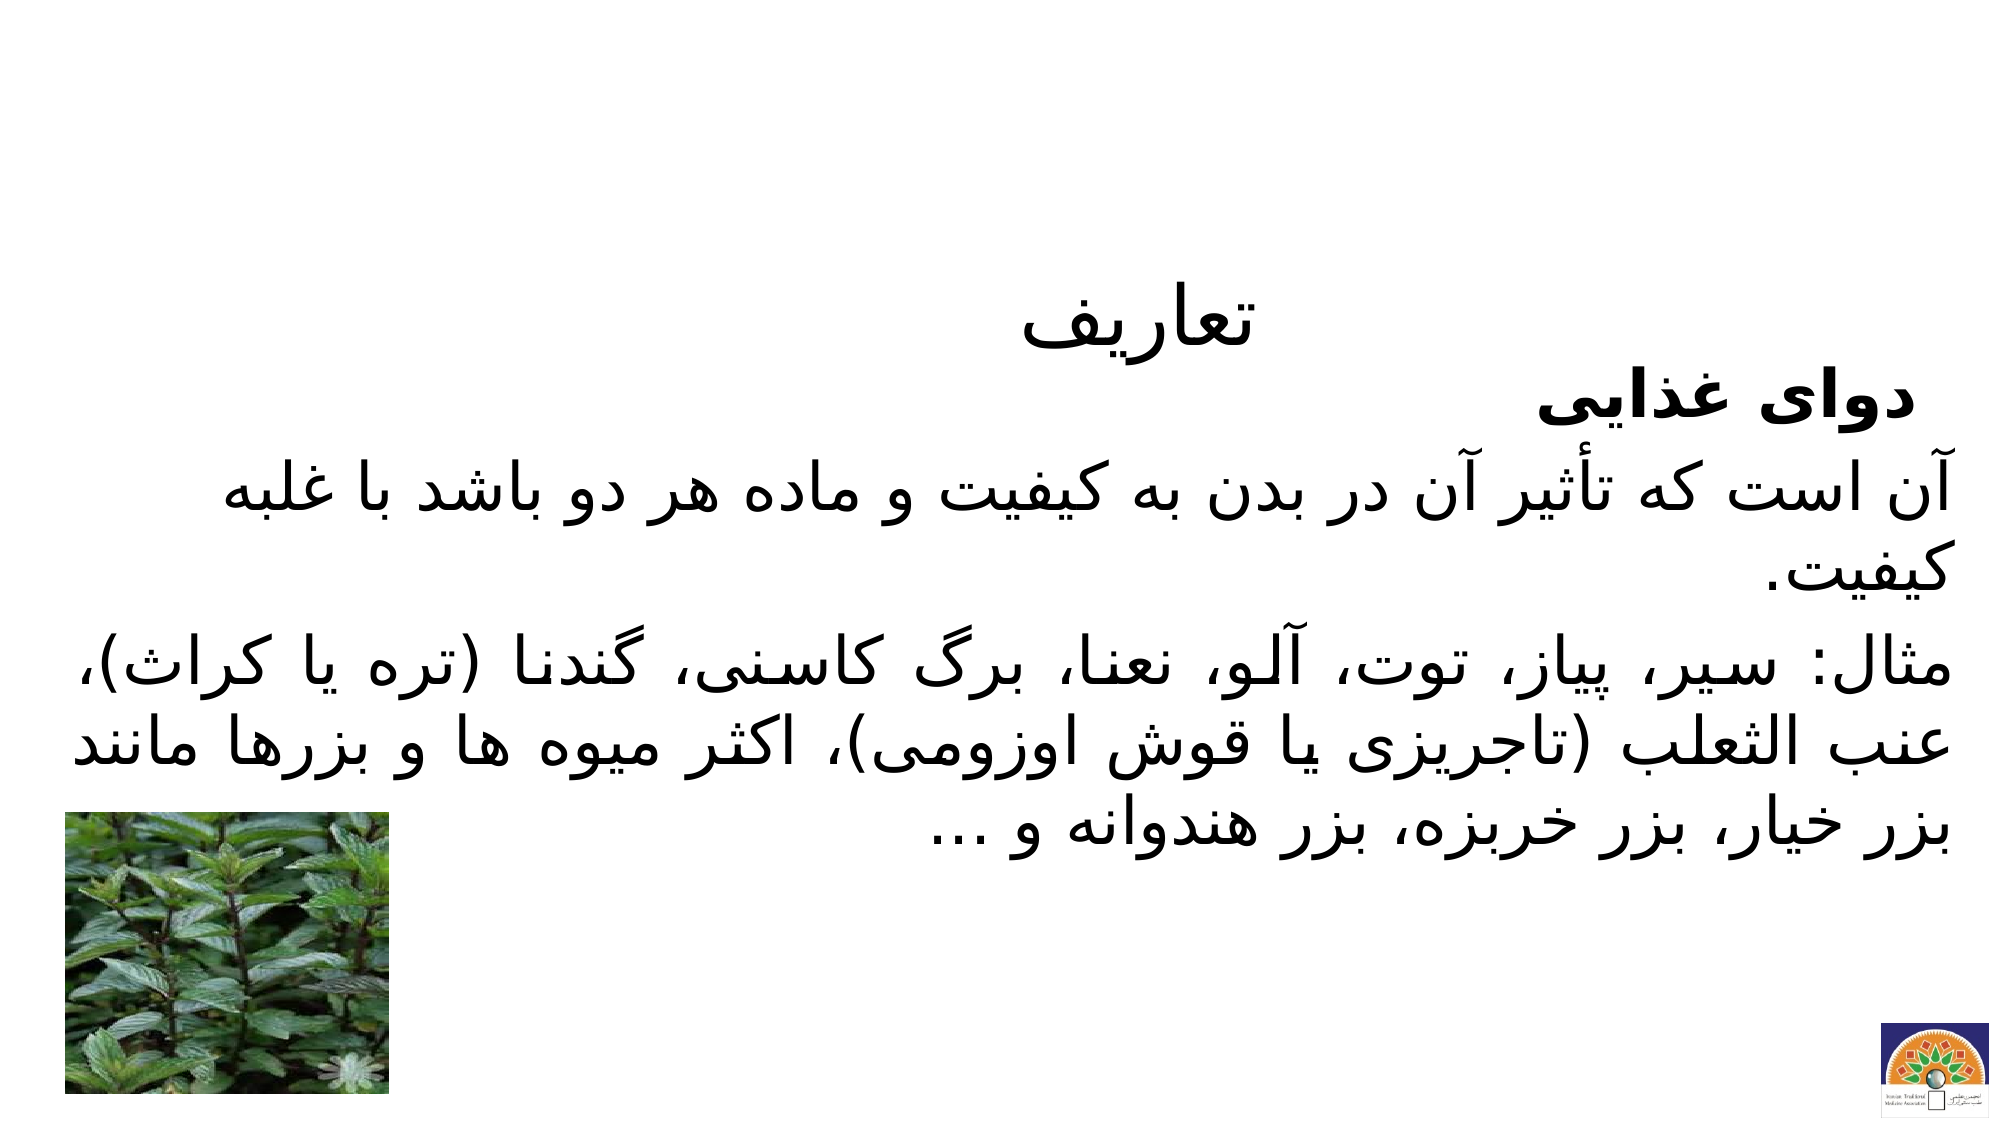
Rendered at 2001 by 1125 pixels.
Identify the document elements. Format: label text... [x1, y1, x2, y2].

picture [65, 812, 389, 1094]
text_box تعاریف [238, 217, 2000, 406]
picture [1881, 1023, 1990, 1118]
text_box دوای غذایی آن است که تأثیر آن در بدن به کیفیت و ماده هر دو باشد با غلبه کیفیت. مثال: سیر، پیاز، توت، آلو، نعنا، برگ کاسنی، گندنا (تره یا کراث)، عنب الثعلب (تاجریزی یا قوش اوزومی)، اکثر میوه ها و بزرها مانند بزر خیار، بزر خربزه، بزر هندوانه و ... تره (گندنا، کراث): مزاج گرم و خشک، موضعی و خوراکی در درمان هموروئید تجویز آلو در یبوست و بررسی آن از دید طب سنتی [53, 343, 1971, 1125]
